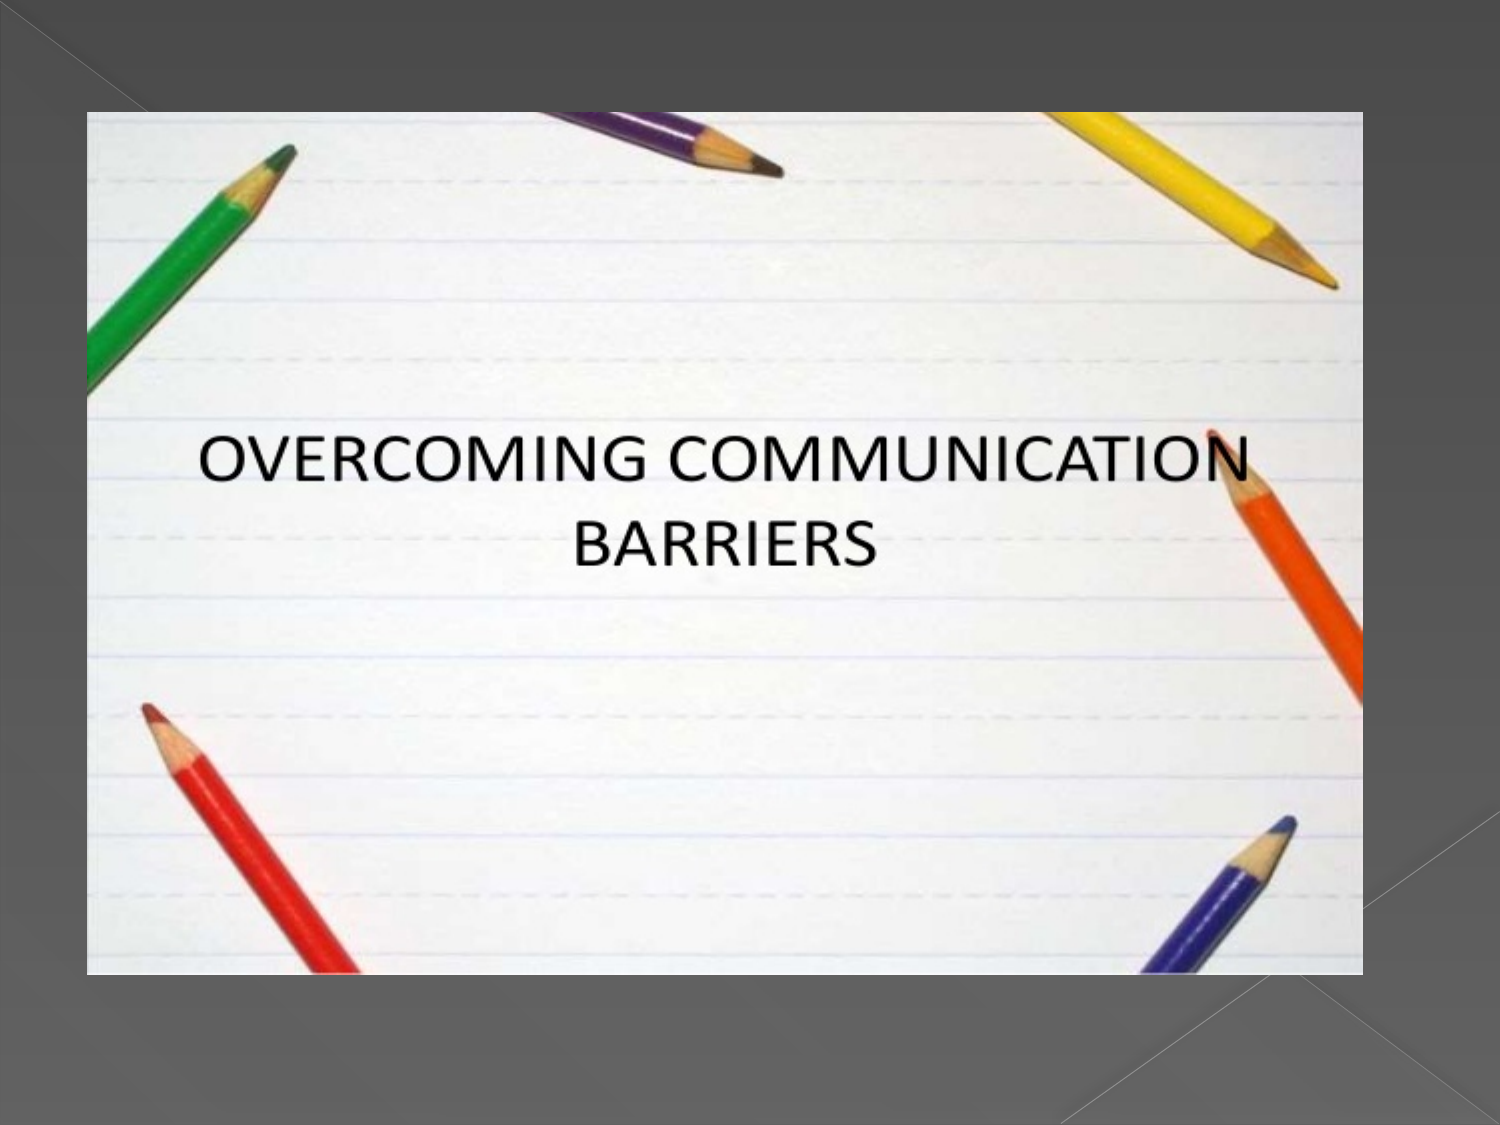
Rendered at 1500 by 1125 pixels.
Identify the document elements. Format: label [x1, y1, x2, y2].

list [87, 112, 1363, 976]
